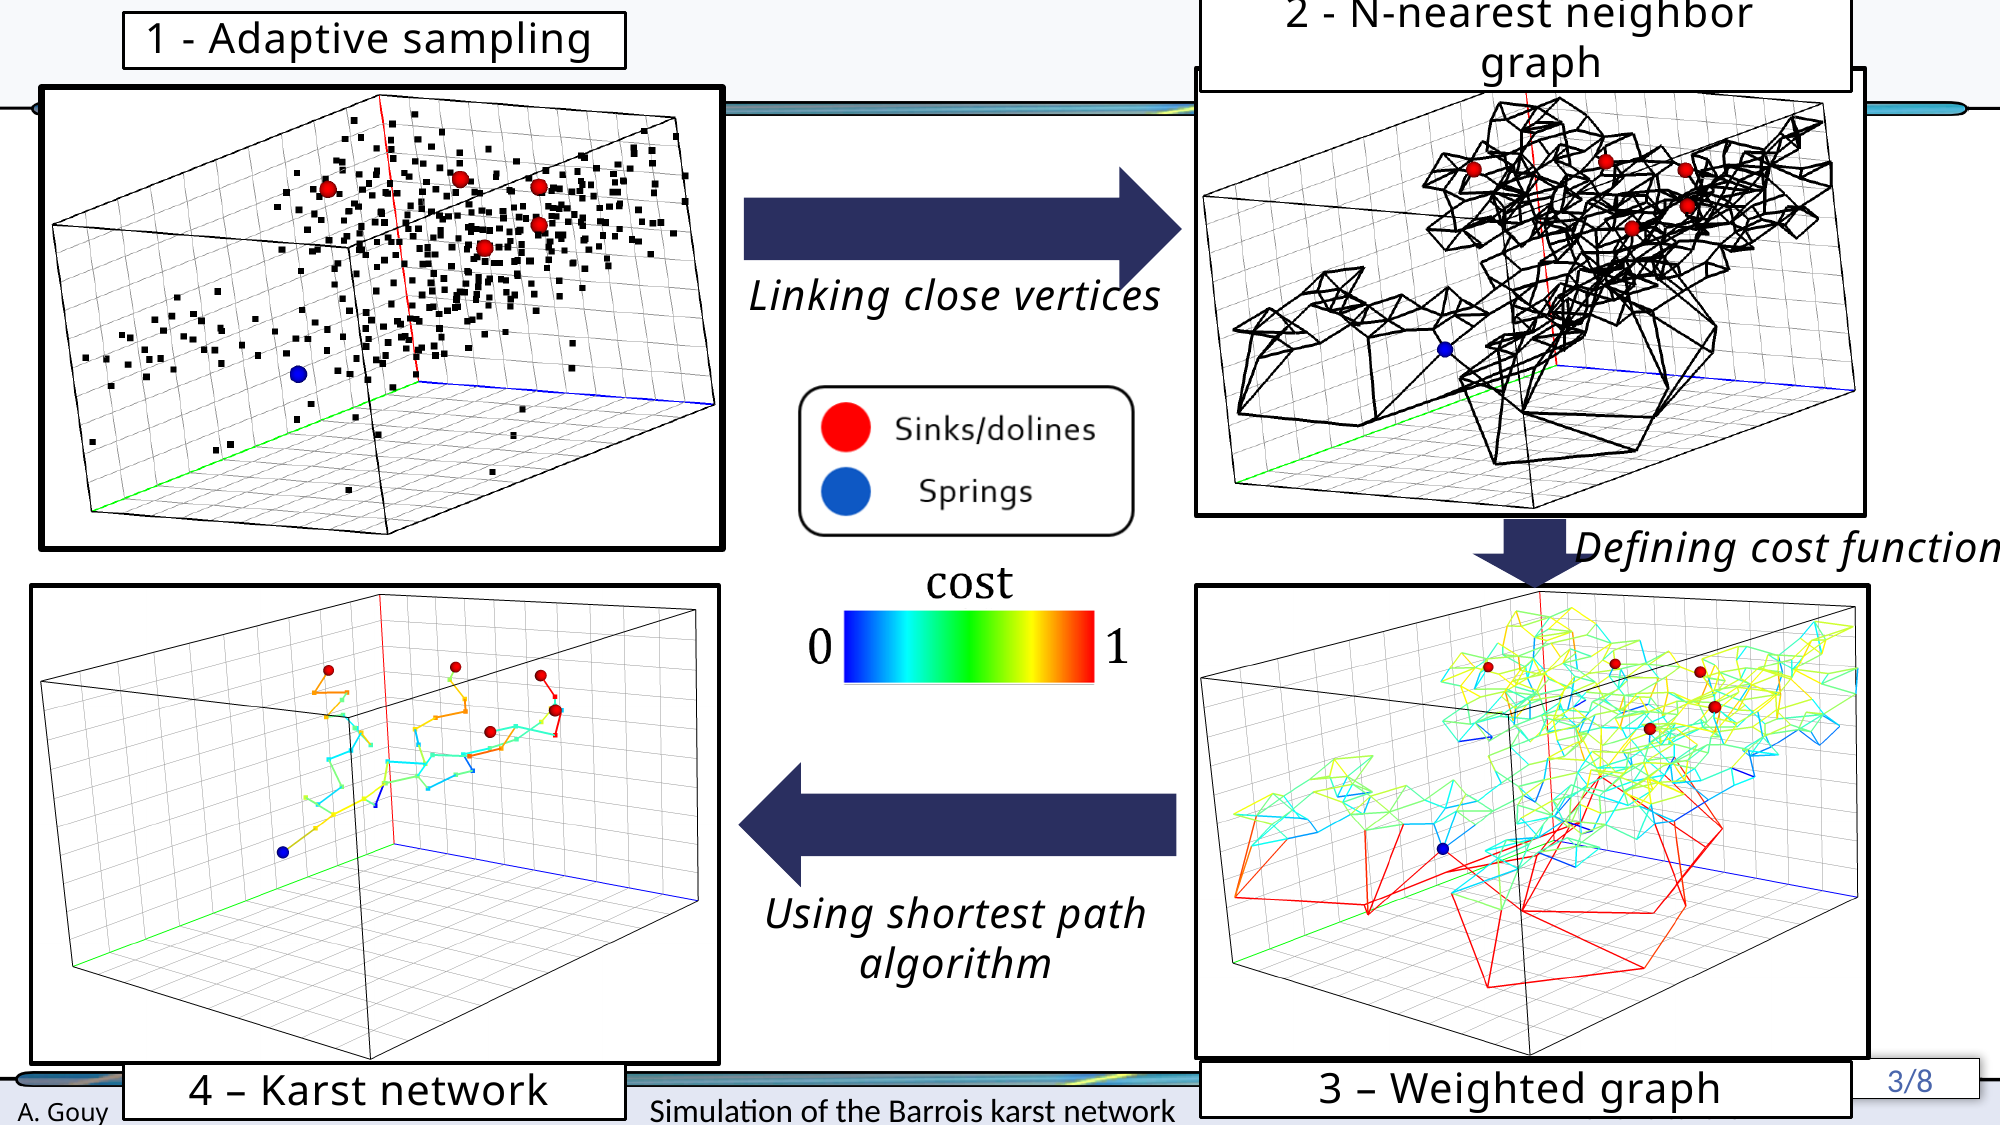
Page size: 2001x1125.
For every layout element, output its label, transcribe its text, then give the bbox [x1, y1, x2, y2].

picture [31, 101, 38, 116]
text_box [742, 165, 1183, 261]
text_box Using shortest path algorithm [748, 879, 1163, 994]
text_box 4 – Karst network [122, 1071, 627, 1121]
picture [627, 1071, 1199, 1087]
text_box Defining cost function [1559, 513, 2000, 579]
picture [793, 381, 1141, 542]
text_box [737, 760, 1179, 879]
text_box [1470, 524, 1559, 585]
picture [15, 1071, 122, 1087]
text_box 2 - N-nearest neighbor graph [1199, 0, 1853, 68]
text_box 1 - Adaptive sampling [122, 11, 627, 70]
picture [793, 564, 1141, 690]
picture [1197, 587, 1867, 1057]
picture [33, 587, 717, 1062]
text_box Linking close vertices [733, 261, 1177, 326]
picture [1198, 70, 1864, 514]
picture [726, 101, 1194, 116]
picture [1867, 101, 1969, 116]
text_box 3 – Weighted graph [1199, 1066, 1853, 1119]
picture [44, 90, 720, 547]
